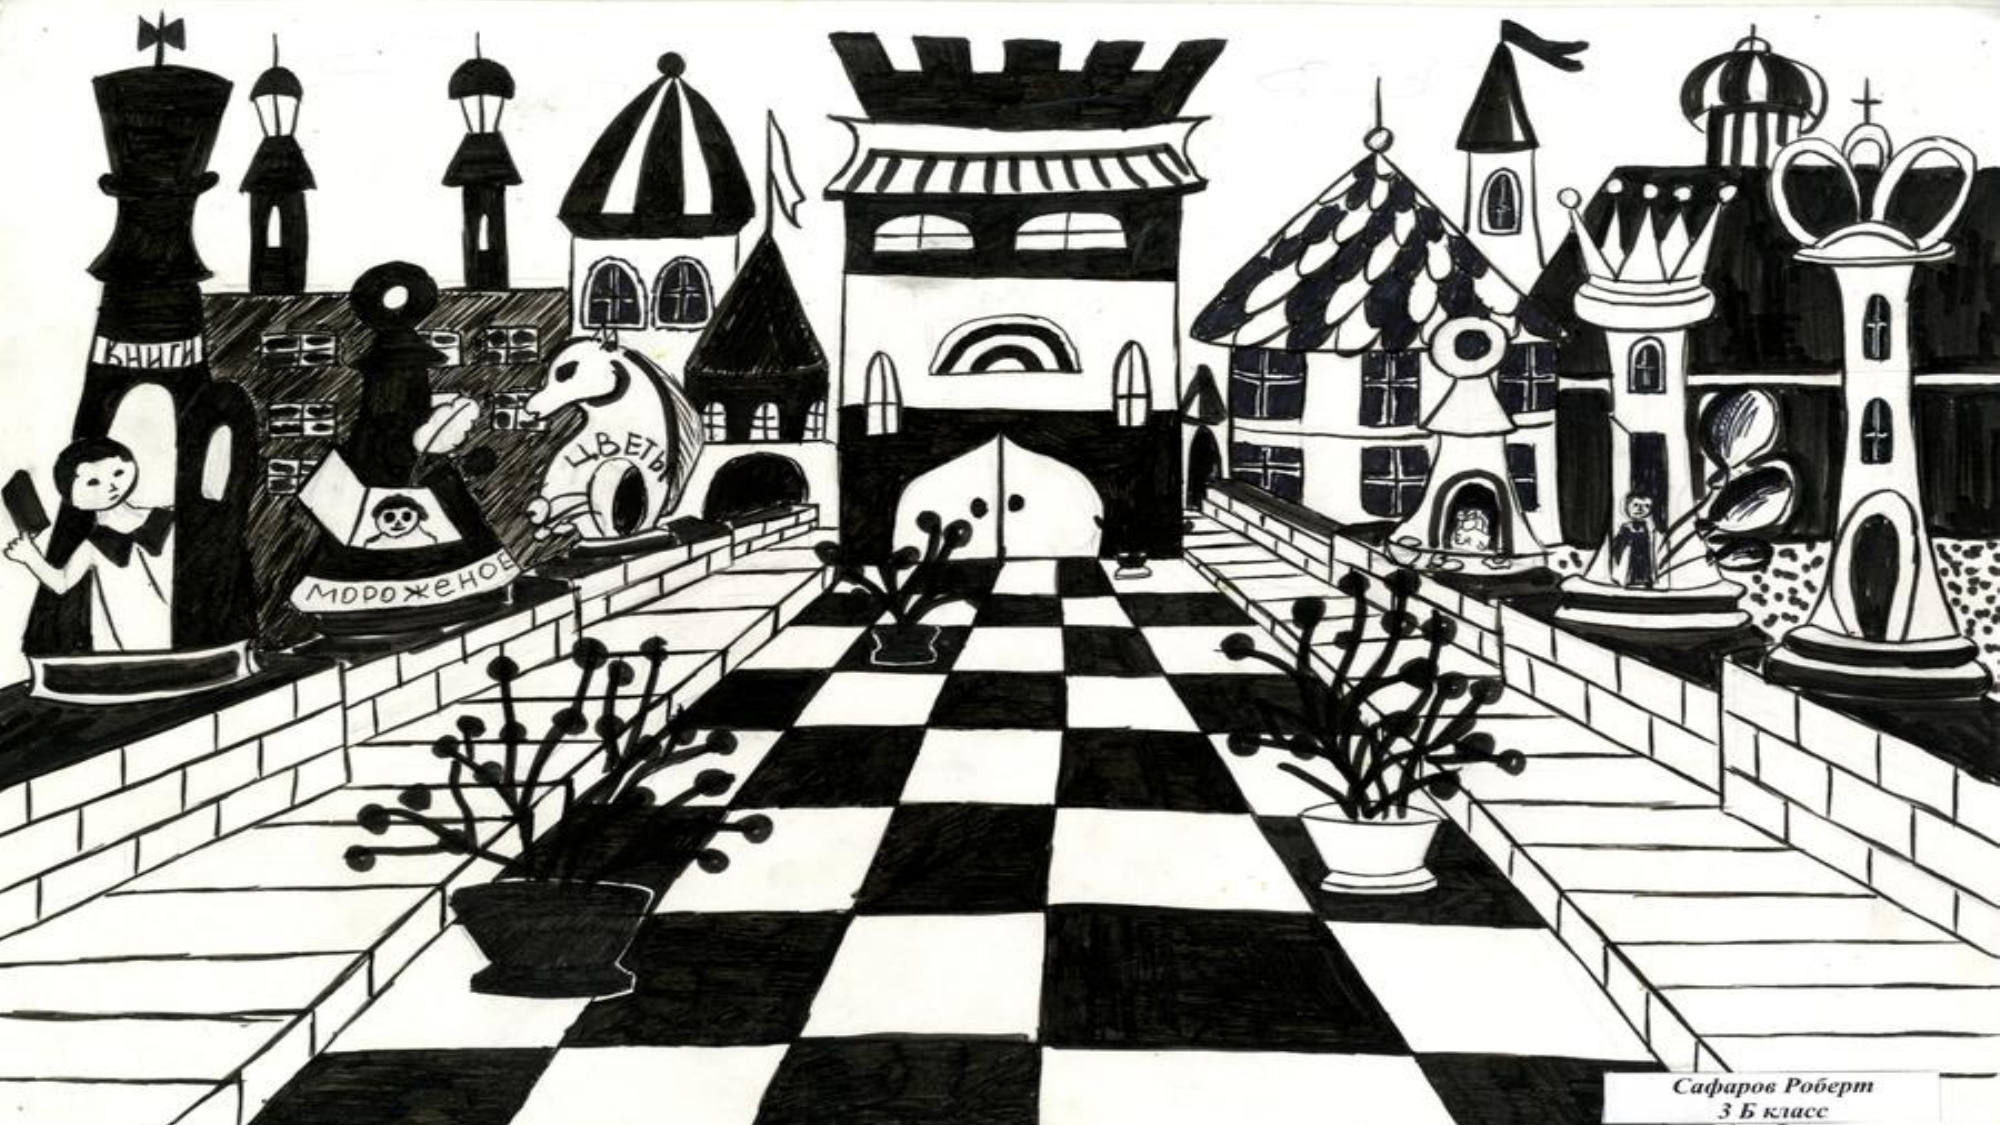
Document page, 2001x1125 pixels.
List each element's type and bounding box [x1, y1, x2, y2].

list [0, 0, 2000, 1125]
